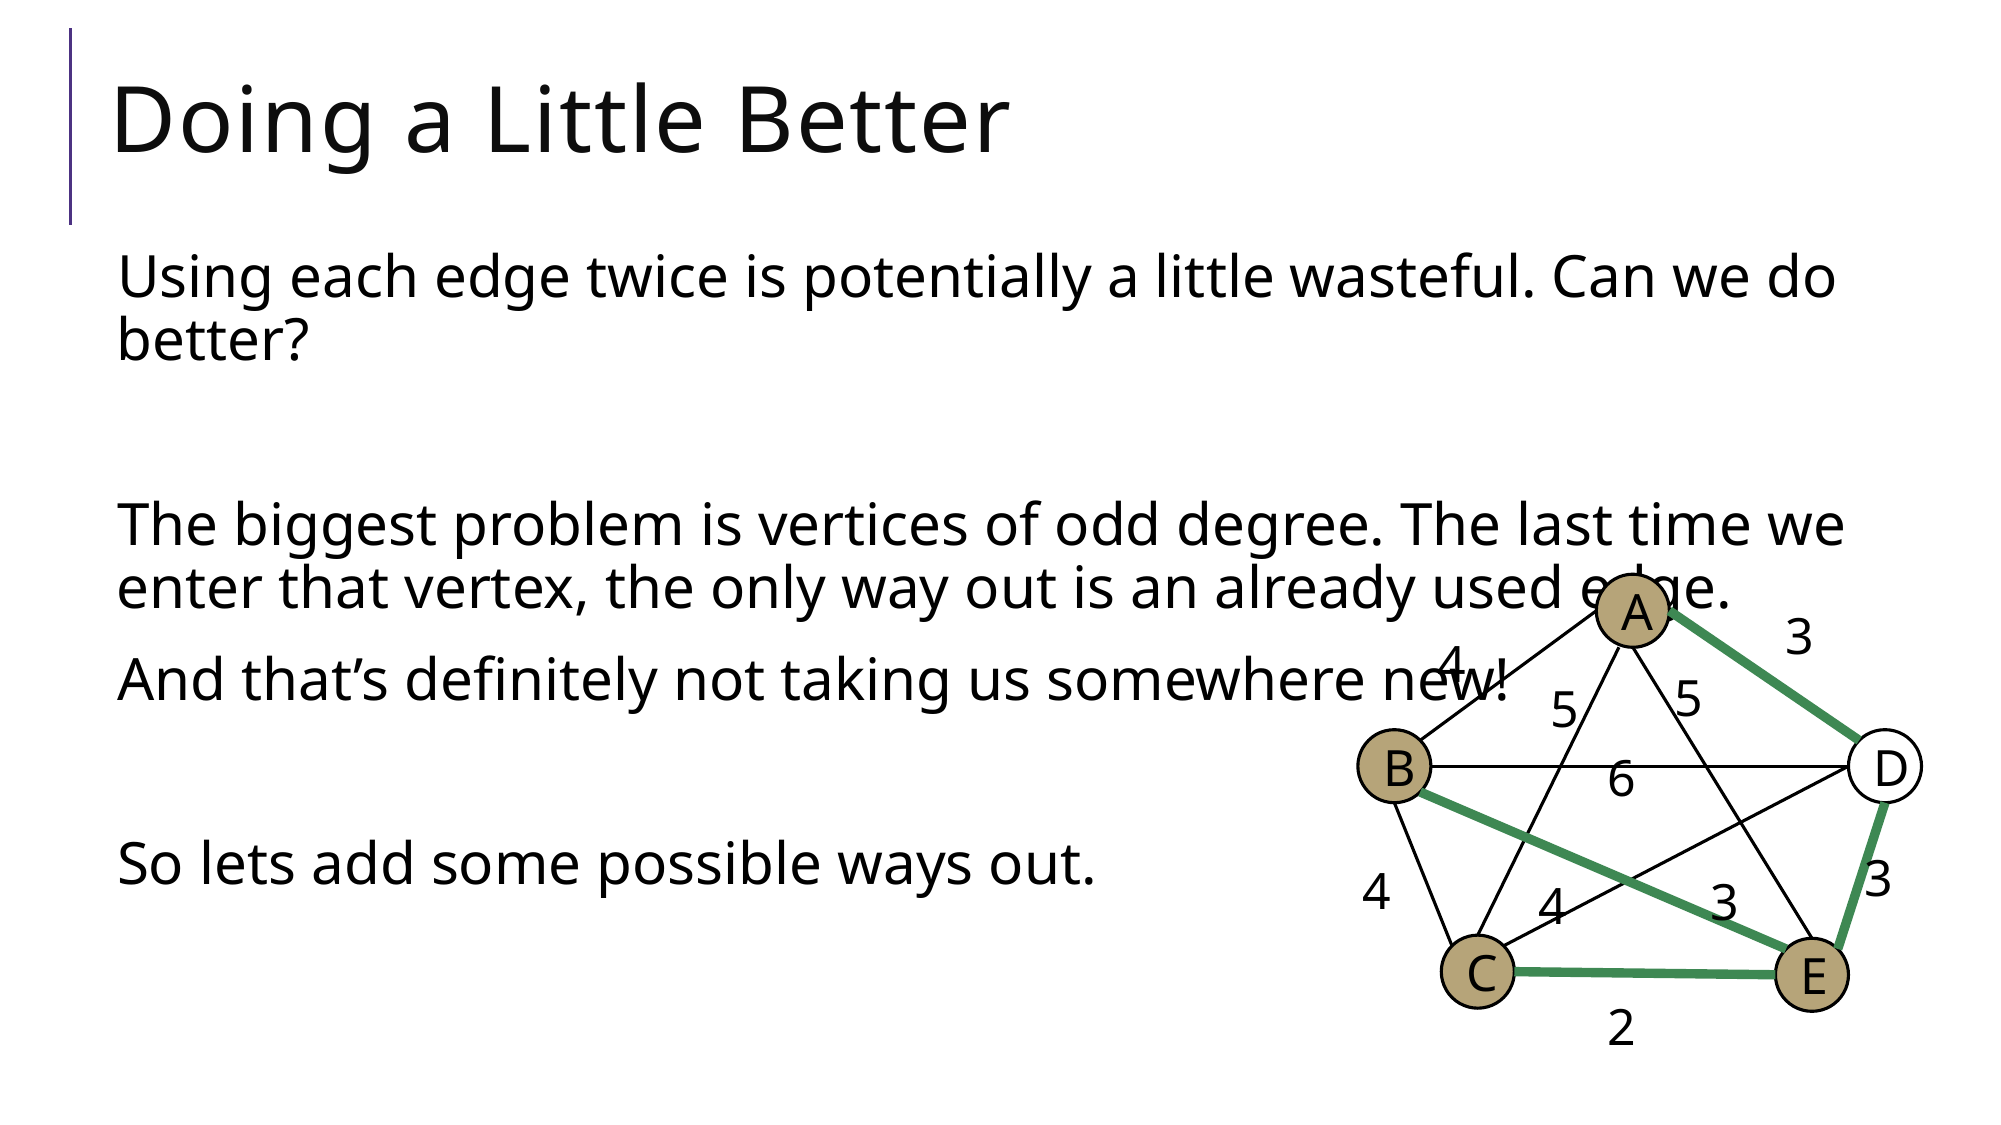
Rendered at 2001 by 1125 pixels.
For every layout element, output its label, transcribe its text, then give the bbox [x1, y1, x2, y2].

list Using each edge twice is potentially a little wasteful. Can we do better? The biggest problem is vertices of odd degree. The last time we enter that vertex, the only way out is an already used edge. And that’s definitely not taking us somewhere new! So lets add some possible ways out. [94, 240, 1930, 1035]
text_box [1347, 573, 1970, 1066]
title Doing a Little Better [94, 43, 1930, 210]
